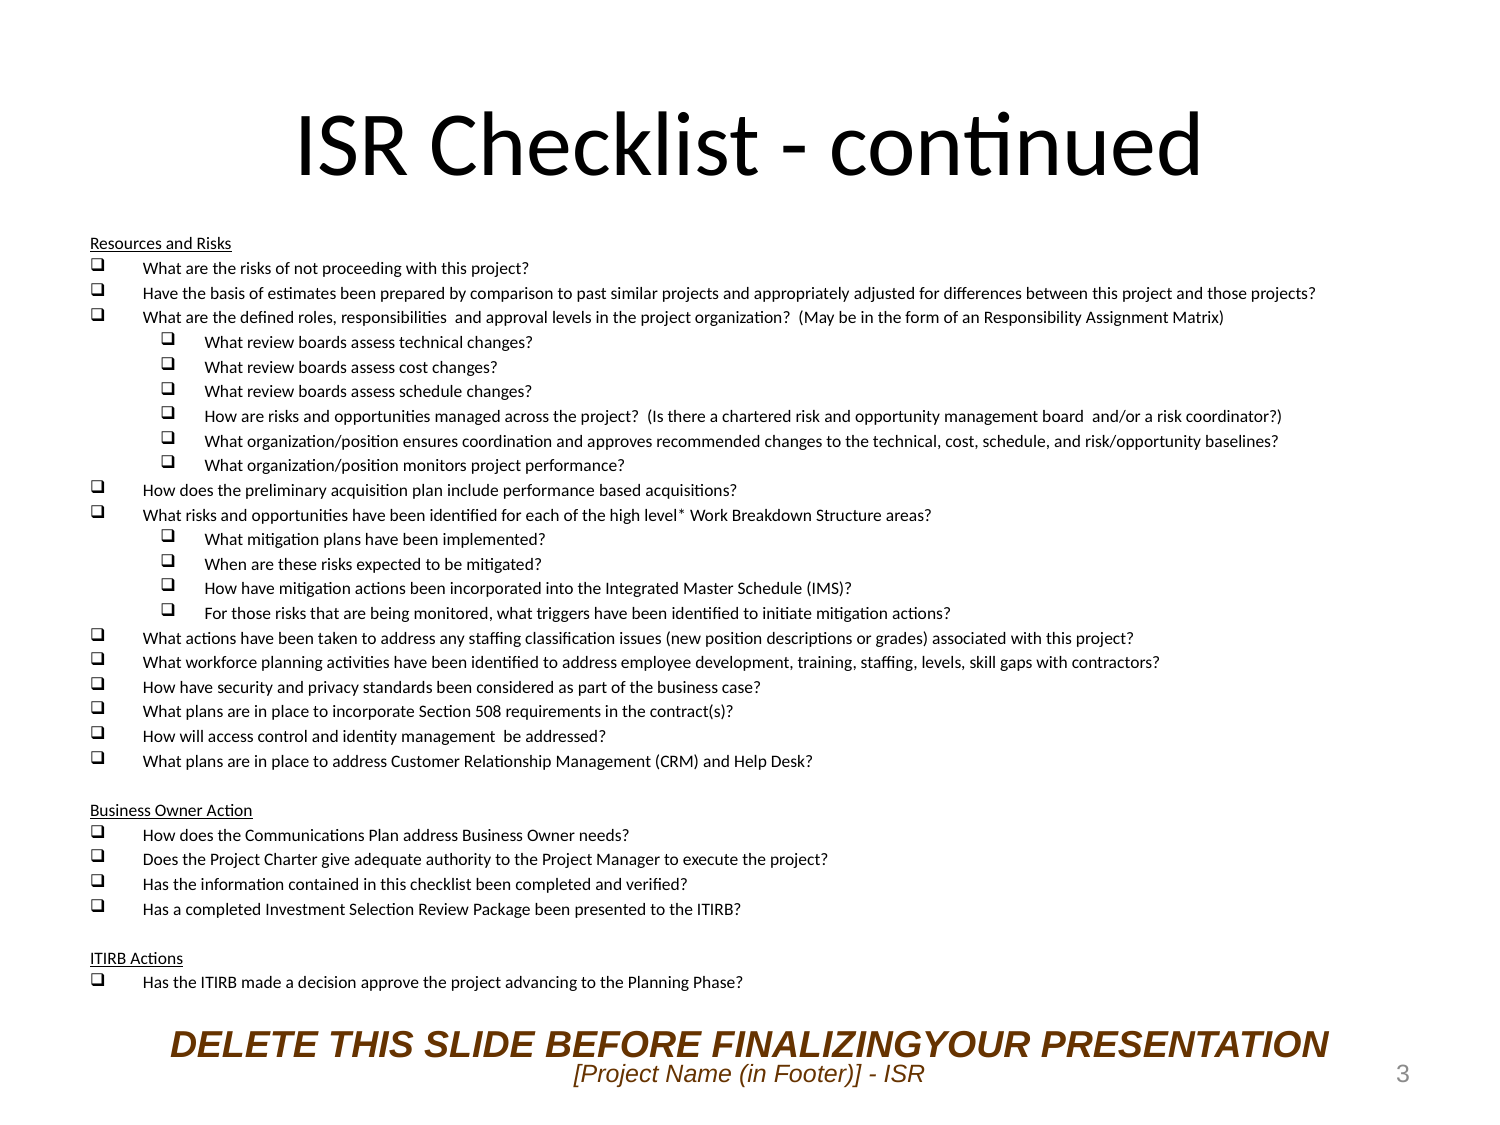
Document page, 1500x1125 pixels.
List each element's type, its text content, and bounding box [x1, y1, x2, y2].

text_box DELETE THIS SLIDE BEFORE FINALIZINGYOUR PRESENTATION [0, 1012, 1500, 1073]
footer [Project Name (in Footer)] - ISR [512, 1073, 988, 1103]
slide_number 3 [1074, 1073, 1425, 1103]
title ISR Checklist - continued [74, 44, 1426, 224]
list Resources and Risks What are the risks of not proceeding with this project? Have the basis of estimates been prepared by comparison to past similar projects and appropriately adjusted for differences between this project and those projects? What are the defined roles, responsibilities and approval levels in the project organization? (May be in the form of an Responsibility Assignment Matrix) What review boards assess technical changes? What review boards assess cost changes? What review boards assess schedule changes? How are risks and opportunities managed across the project? (Is there a chartered risk and opportunity management board and/or a risk coordinator?) What organization/position ensures coordination and approves recommended changes to the technical, cost, schedule, and risk/opportunity baselines? What organization/position monitors project performance? How does the preliminary acquisition plan include performance based acquisitions? What risks and opportunities have been identified for each of the high level* Work Breakdown Structure areas? What mitigation plans have been implemented? When are these risks expected to be mitigated? How have mitigation actions been incorporated into the Integrated Master Schedule (IMS)? For those risks that are being monitored, what triggers have been identified to initiate mitigation actions? What actions have been taken to address any staffing classification issues (new position descriptions or grades) associated with this project? What workforce planning activities have been identified to address employee development, training, staffing, levels, skill gaps with contractors? How have security and privacy standards been considered as part of the business case? What plans are in place to incorporate Section 508 requirements in the contract(s)? How will access control and identity management be addressed? What plans are in place to address Customer Relationship Management (CRM) and Help Desk? Business Owner Action How does the Communications Plan address Business Owner needs? Does the Project Charter give adequate authority to the Project Manager to execute the project? Has the information contained in this checklist been completed and verified? Has a completed Investment Selection Review Package been presented to the ITIRB? ITIRB Actions Has the ITIRB made a decision approve the project advancing to the Planning Phase? [74, 224, 1426, 1006]
